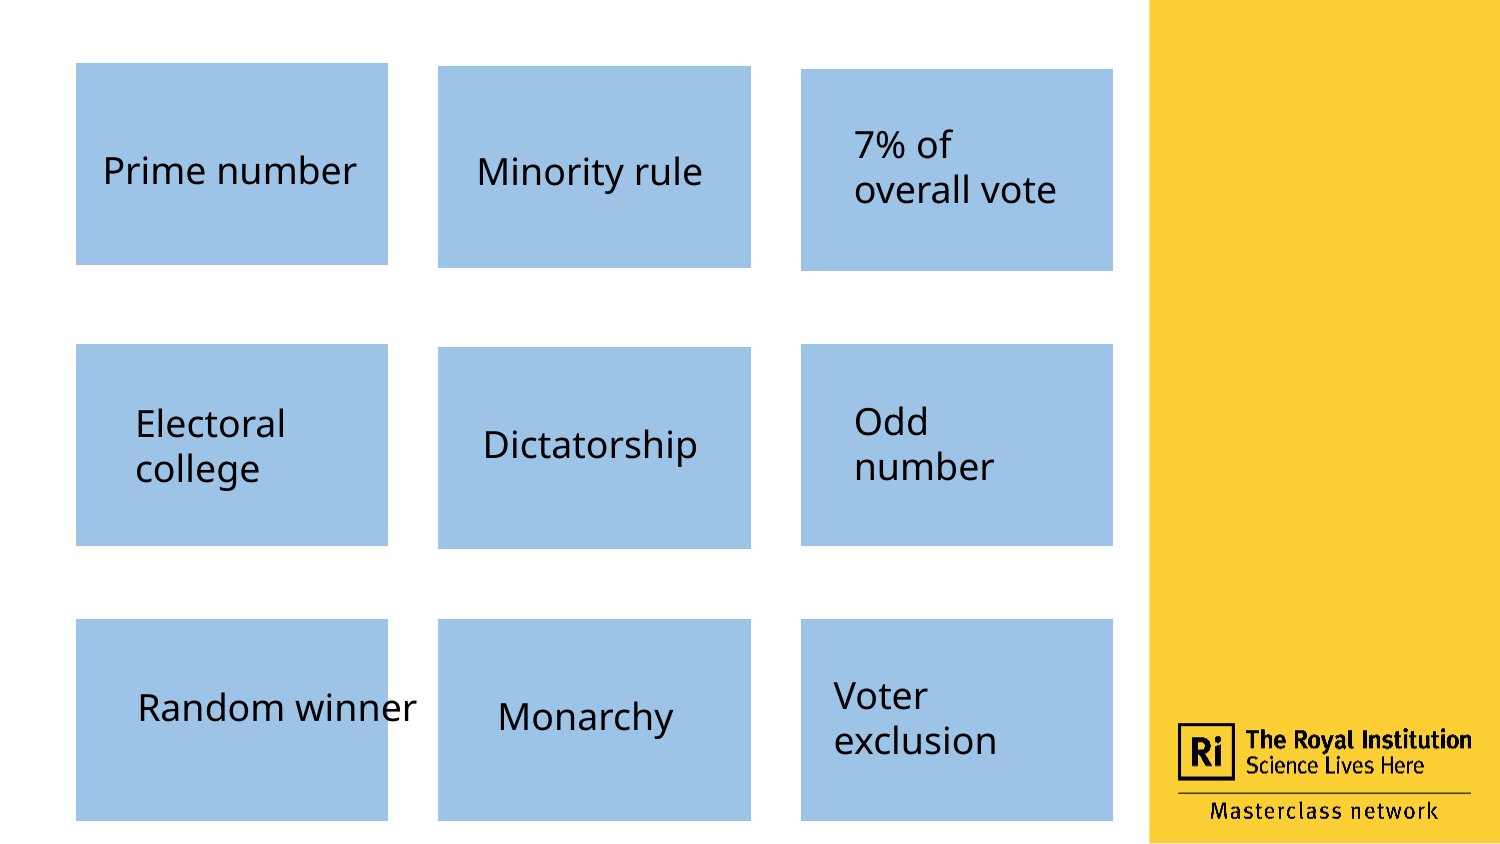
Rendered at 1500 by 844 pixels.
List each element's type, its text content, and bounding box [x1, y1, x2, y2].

text_box Prime number [87, 139, 408, 200]
text_box [801, 69, 1113, 271]
picture [1149, 702, 1500, 844]
text_box [438, 347, 751, 549]
text_box [801, 619, 1113, 821]
text_box Monarchy [482, 685, 736, 746]
text_box Random winner [122, 676, 446, 737]
text_box Electoral college [120, 392, 374, 498]
text_box [76, 619, 388, 821]
text_box [438, 619, 751, 821]
text_box [76, 63, 388, 265]
text_box 7% of overall vote [838, 113, 1093, 219]
text_box Minority rule [461, 140, 782, 201]
text_box Voter exclusion [818, 664, 1093, 770]
text_box Dictatorship [467, 413, 751, 473]
text_box Odd number [838, 390, 1093, 496]
text_box [438, 66, 751, 268]
text_box [76, 344, 388, 546]
text_box [801, 344, 1113, 546]
